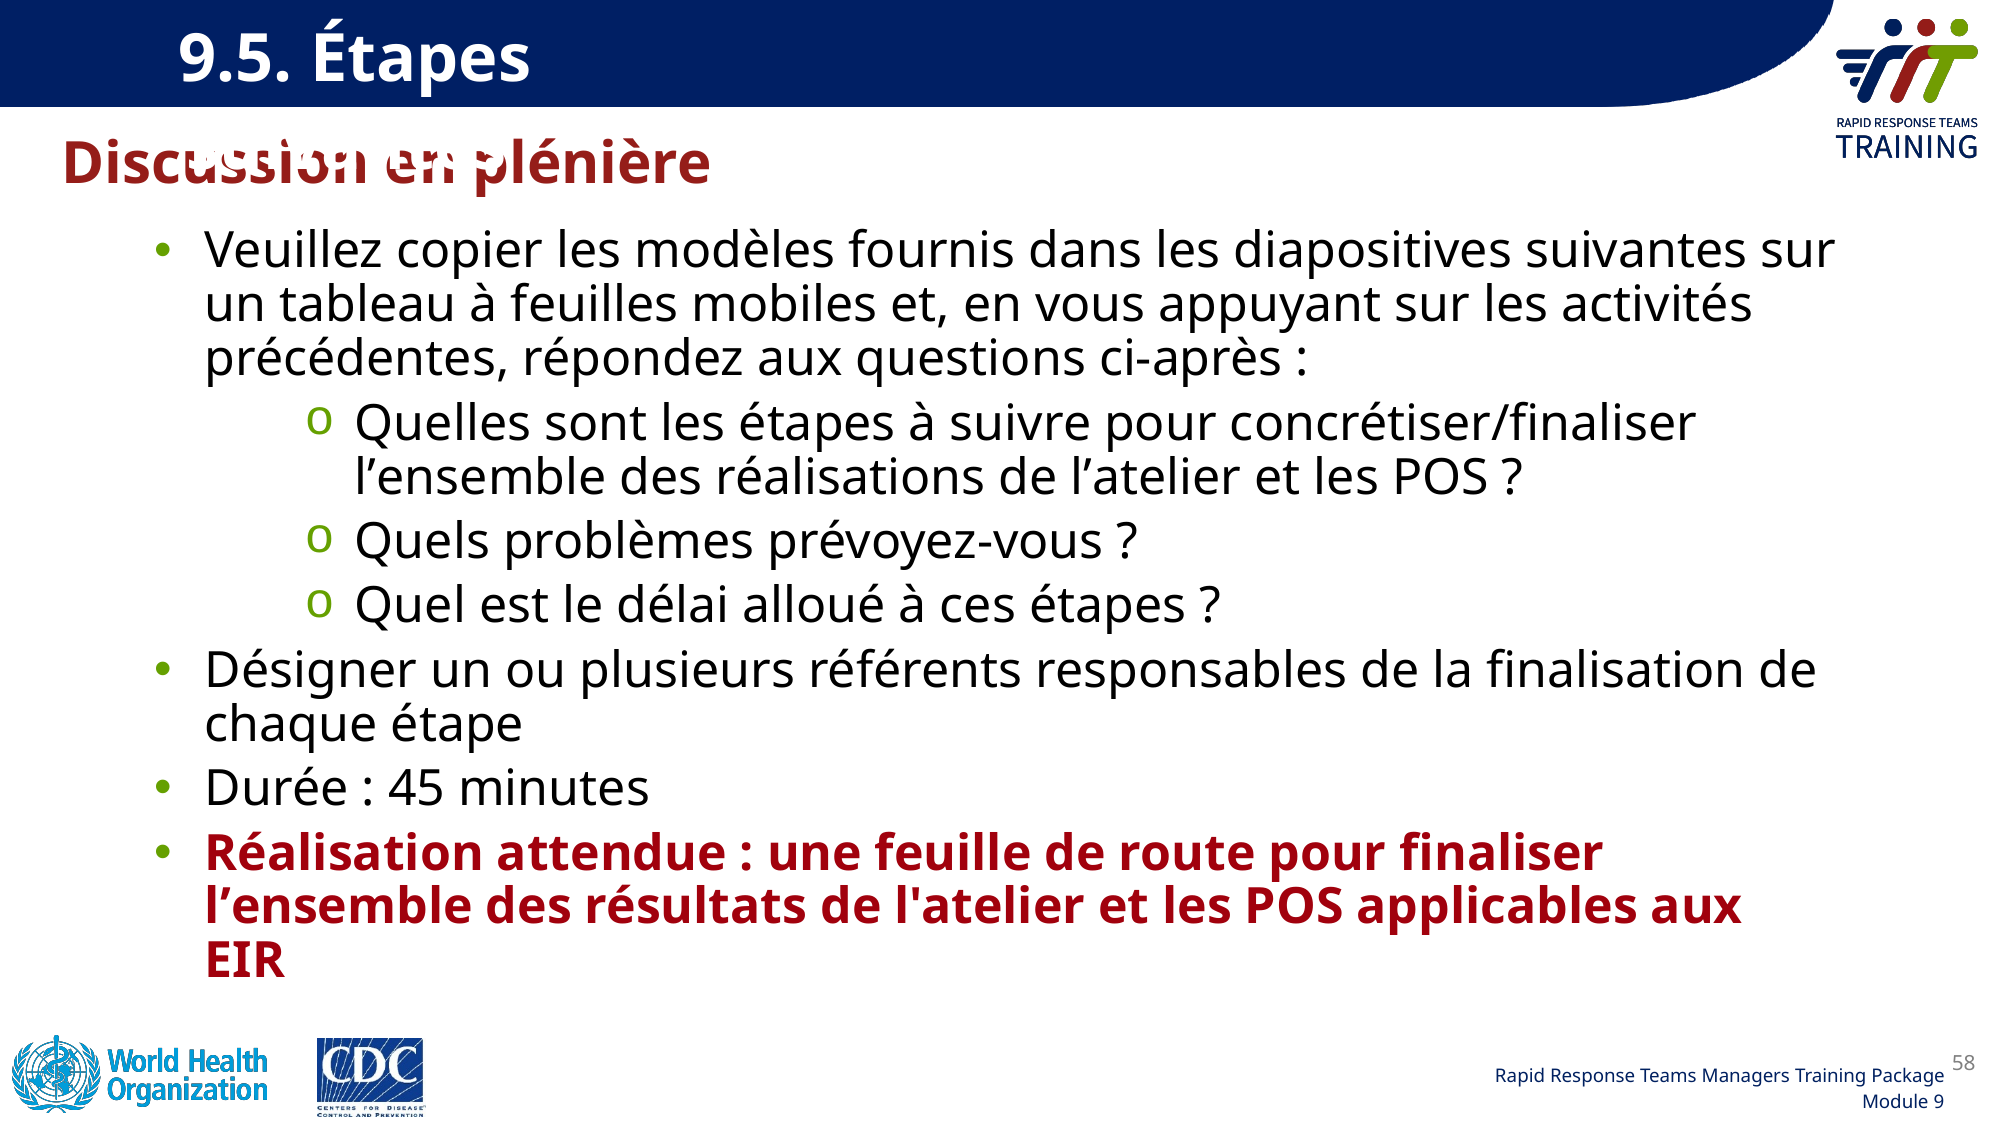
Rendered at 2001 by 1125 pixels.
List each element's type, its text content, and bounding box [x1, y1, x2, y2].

picture [34, 1054, 43, 1078]
picture [50, 1108, 62, 1113]
picture [317, 1038, 426, 1117]
title Discussion en plénière [53, 111, 1153, 219]
picture [46, 1056, 54, 1062]
picture [712, 0, 1978, 167]
slide_number 58 [1929, 1041, 1998, 1095]
picture [71, 1053, 90, 1091]
picture [12, 1035, 54, 1068]
picture [24, 1054, 36, 1087]
picture [40, 1062, 47, 1070]
picture [30, 1083, 37, 1091]
picture [12, 1083, 48, 1113]
picture [59, 1035, 267, 1113]
list Veuillez copier les modèles fournis dans les diapositives suivantes sur un tableau à feuilles mobiles et, en vous appuyant sur les activités précédentes, répondez aux questions ci-après : Quelles sont les étapes à suivre pour concrétiser/finaliser lʼensemble des réalisations de lʼatelier et les POS ? Quels problèmes prévoyez-vous ? Quel est le délai alloué à ces étapes ? Désigner un ou plusieurs référents responsables de la finalisation de chaque étape Durée : 45 minutes Réalisation attendue : une feuille de route pour finaliser lʼensemble des résultats de l'atelier et les POS applicables aux EIR [140, 216, 1855, 982]
picture [36, 1088, 78, 1105]
text_box 9.5. Étapes suivantes [0, 0, 712, 191]
picture [22, 1062, 26, 1077]
